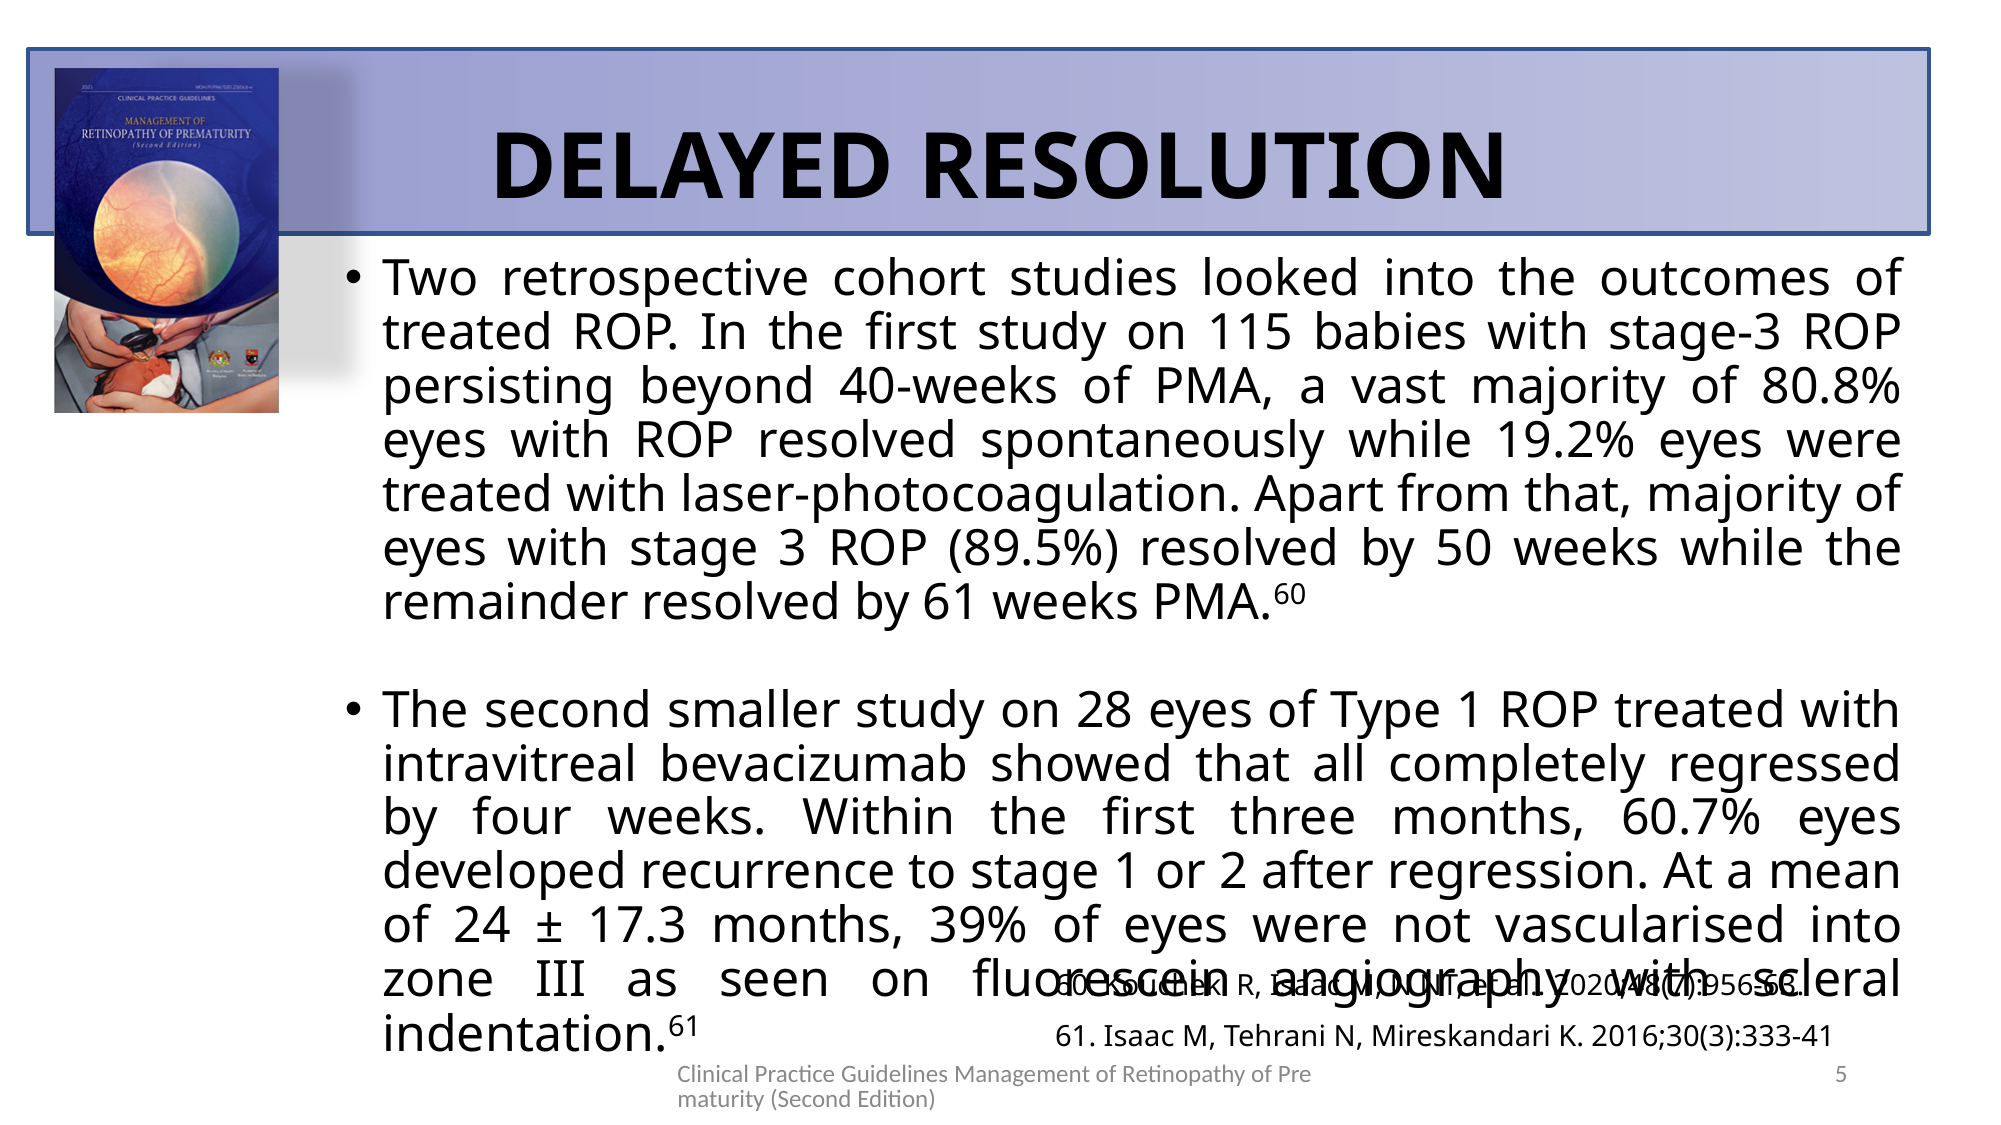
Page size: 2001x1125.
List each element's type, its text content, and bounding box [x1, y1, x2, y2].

footer Clinical Practice Guidelines Management of Retinopathy of Prematurity (Second Edition) [662, 1042, 1338, 1103]
slide_number 5 [1412, 1042, 1863, 1103]
text_box [390, 47, 1931, 236]
title DELAYED RESOLUTION [390, 59, 1863, 244]
text_box 60. Koucheki R, Isaac M, N NT, et al.. 2020;48(7):956-63. 61. Isaac M, Tehrani N, Mireskandari K. 2016;30(3):333-41 [1040, 958, 2000, 1060]
list Two retrospective cohort studies looked into the outcomes of treated ROP. In the first study on 115 babies with stage-3 ROP persisting beyond 40-weeks of PMA, a vast majority of 80.8% eyes with ROP resolved spontaneously while 19.2% eyes were treated with laser-photocoagulation. Apart from that, majority of eyes with stage 3 ROP (89.5%) resolved by 50 weeks while the remainder resolved by 61 weeks PMA.60 The second smaller study on 28 eyes of Type 1 ROP treated with intravitreal bevacizumab showed that all completely regressed by four weeks. Within the first three months, 60.7% eyes developed recurrence to stage 1 or 2 after regression. At a mean of 24 ± 17.3 months, 39% of eyes were not vascularised into zone III as seen on fluorescein angiography with scleral indentation.61 [329, 244, 1919, 959]
text_box [26, 47, 49, 236]
picture [54, 37, 386, 413]
